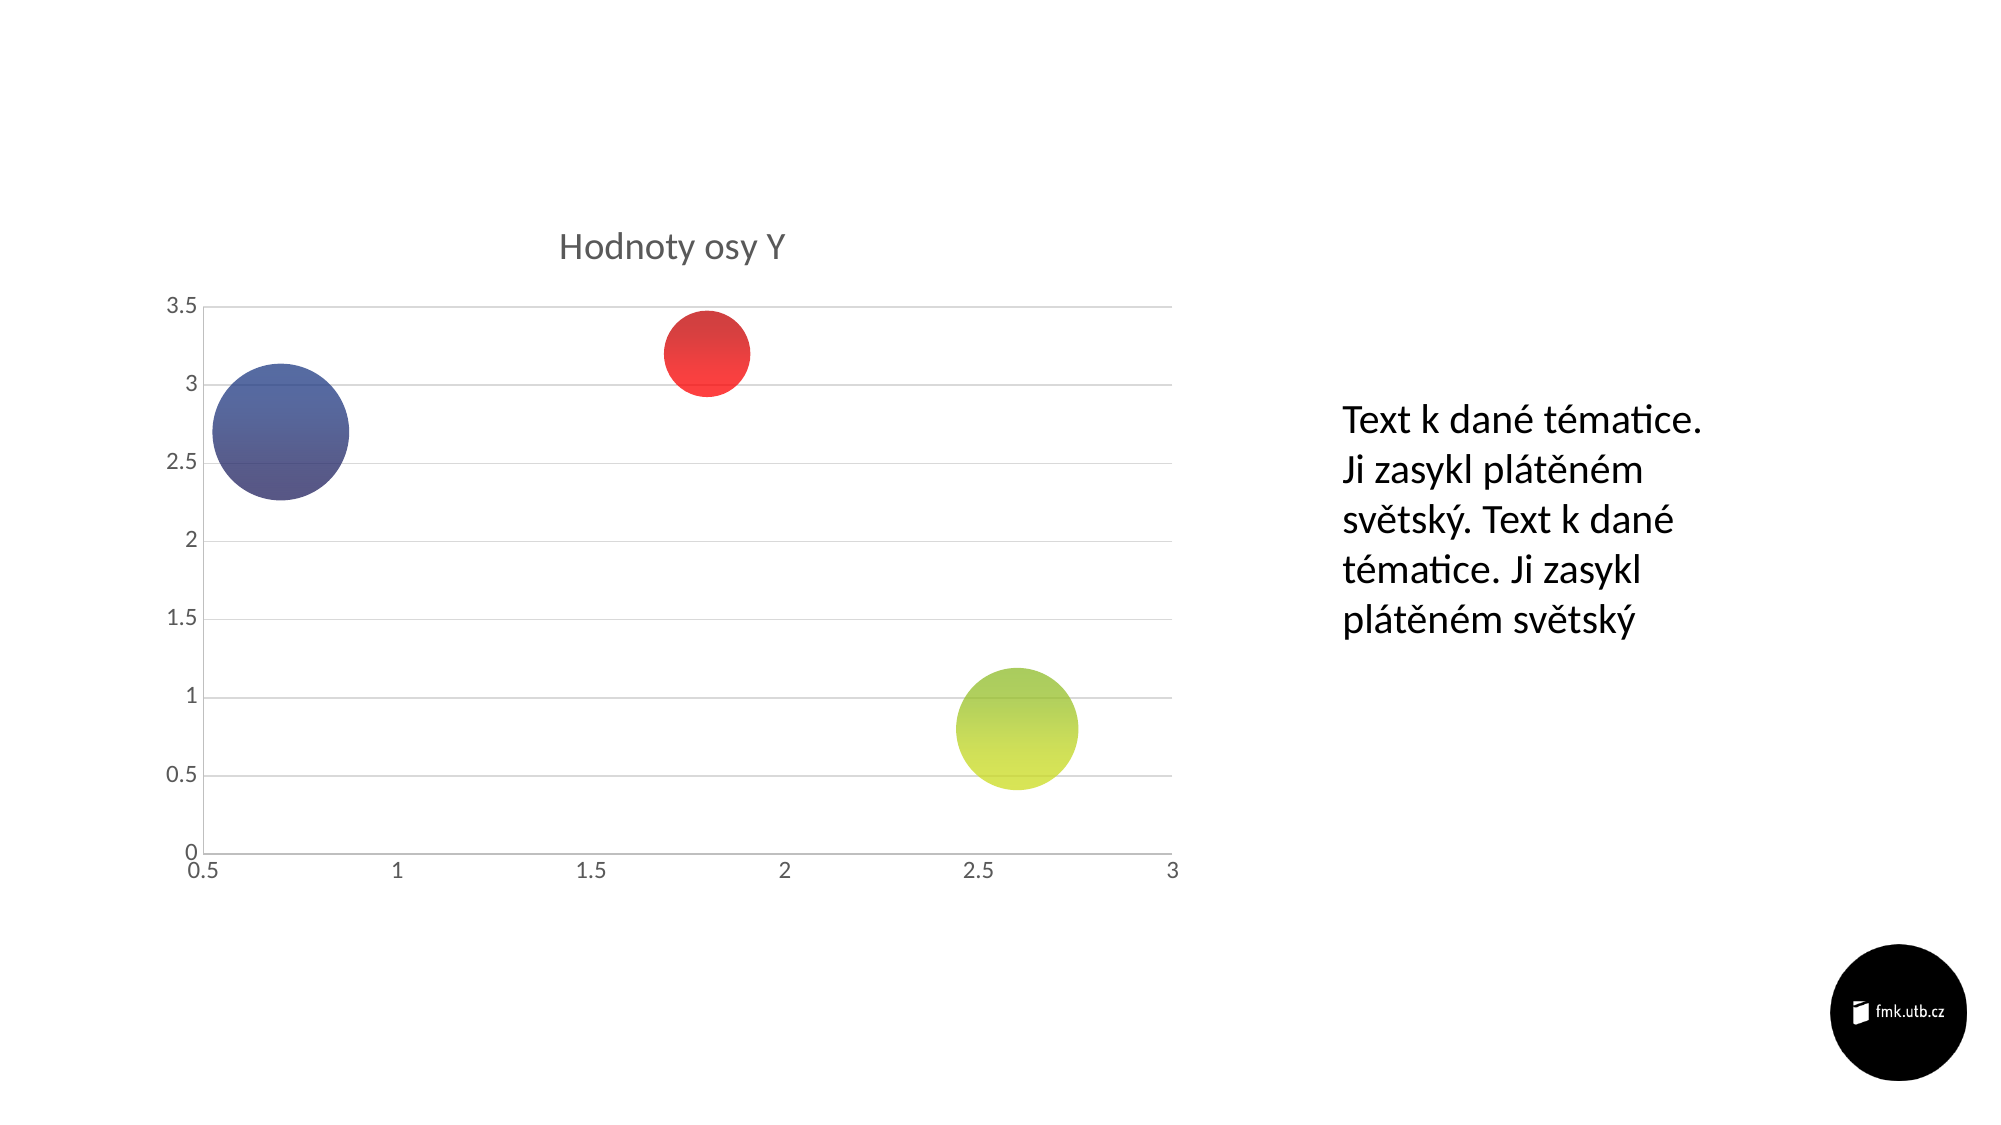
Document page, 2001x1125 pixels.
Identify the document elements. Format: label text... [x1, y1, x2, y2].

chart [144, 195, 1200, 900]
text_box Text k dané tématice. Ji zasykl plátěném světský. Text k dané tématice. Ji zasykl plátěném světský [1327, 384, 1721, 699]
picture [1830, 944, 1967, 1081]
